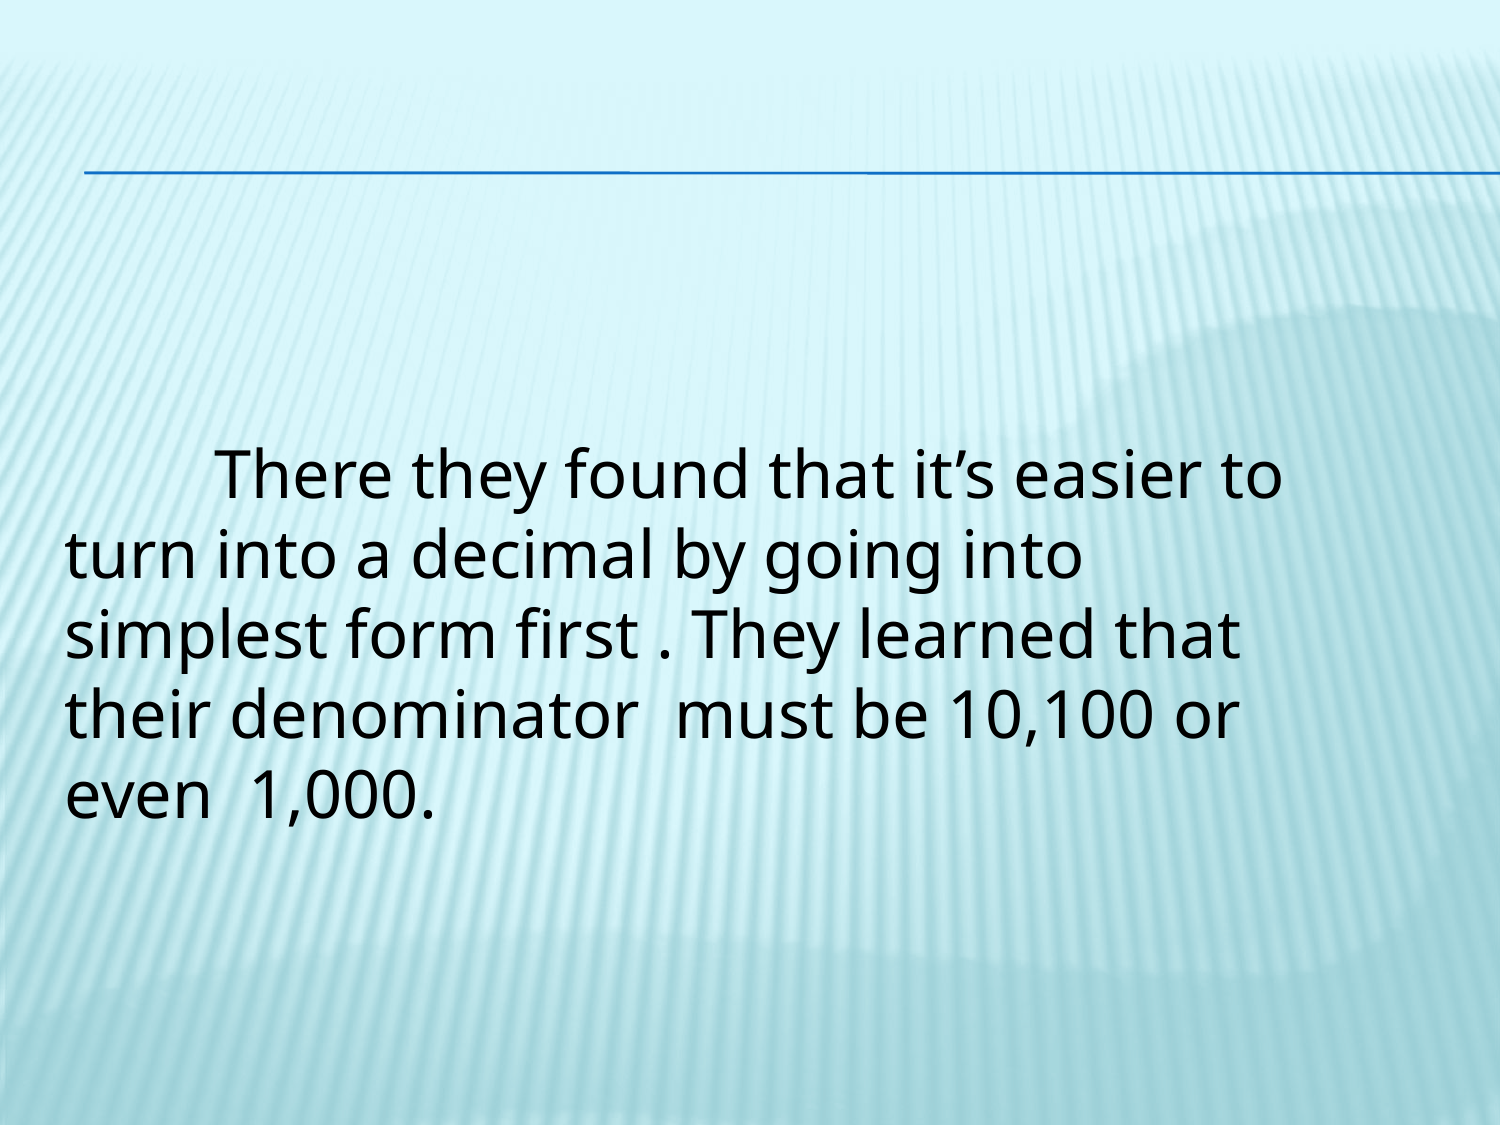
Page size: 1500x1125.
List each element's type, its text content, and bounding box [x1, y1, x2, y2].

text_box There they found that it’s easier to turn into a decimal by going into simplest form first . They learned that their denominator must be 10,100 or even 1,000. [50, 424, 1375, 920]
